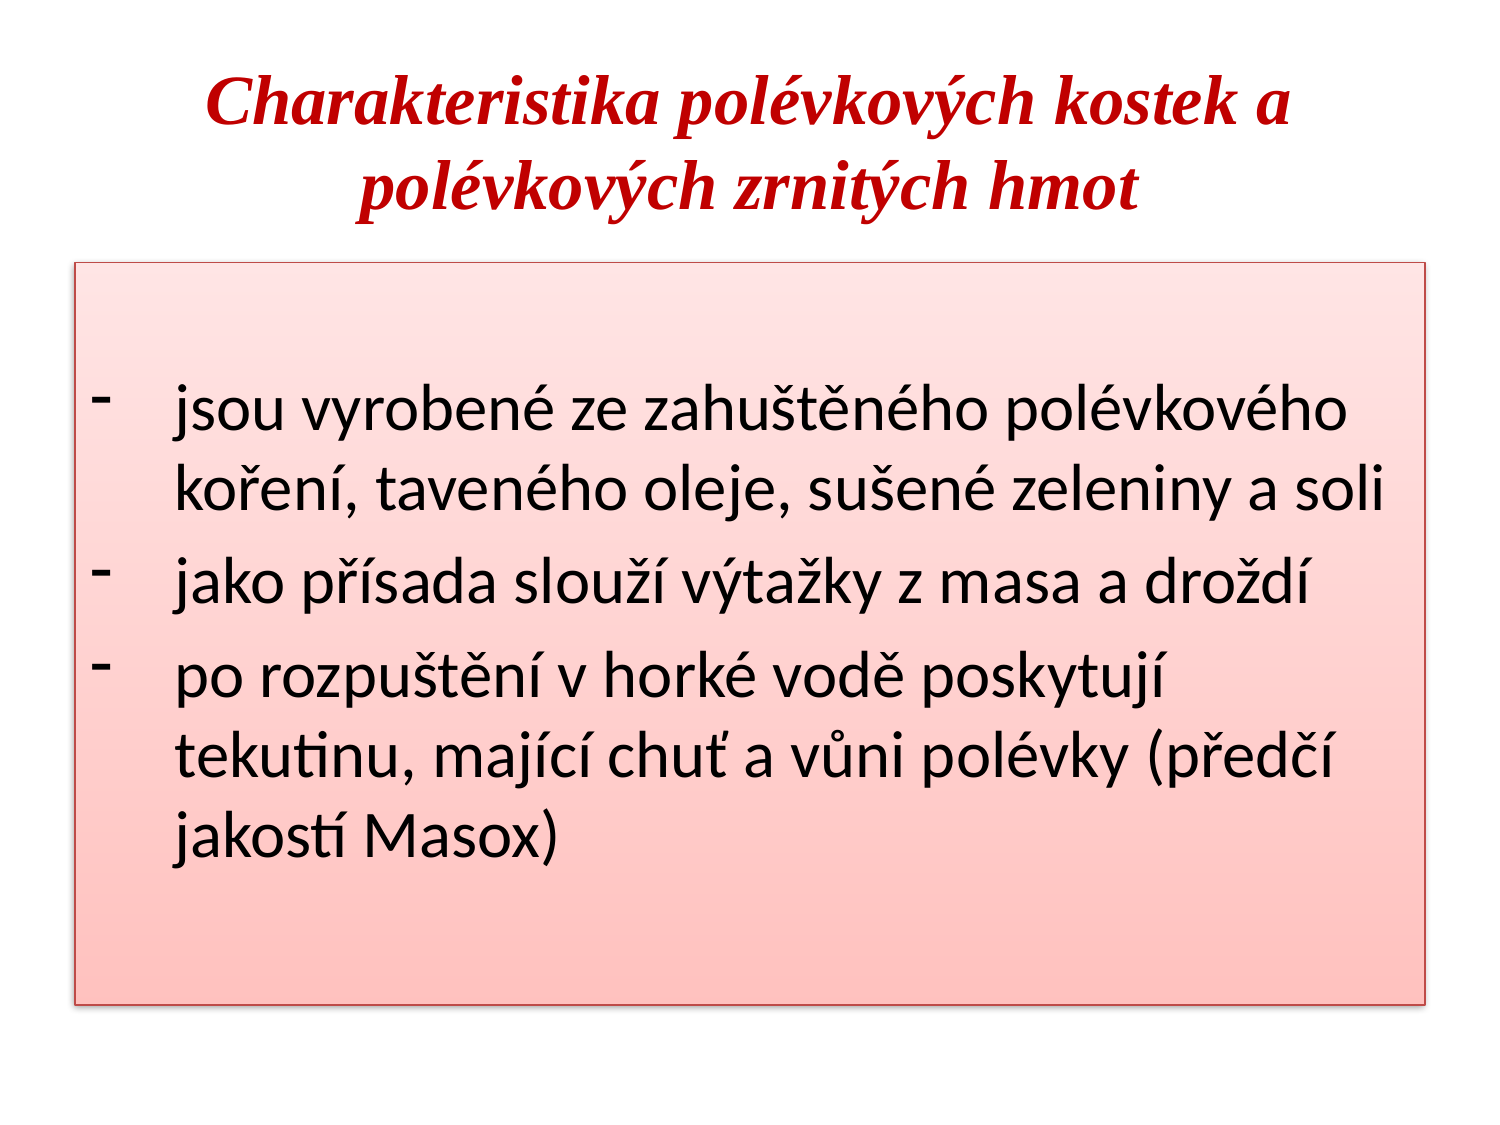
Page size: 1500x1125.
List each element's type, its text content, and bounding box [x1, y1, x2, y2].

title Charakteristika polévkových kostek a polévkových zrnitých hmot [75, 45, 1425, 233]
list jsou vyrobené ze zahuštěného polévkového koření, taveného oleje, sušené zeleniny a soli jako přísada slouží výtažky z masa a droždí po rozpuštění v horké vodě poskytují tekutinu, mající chuť a vůni polévky (předčí jakostí Masox) [74, 262, 1426, 1006]
